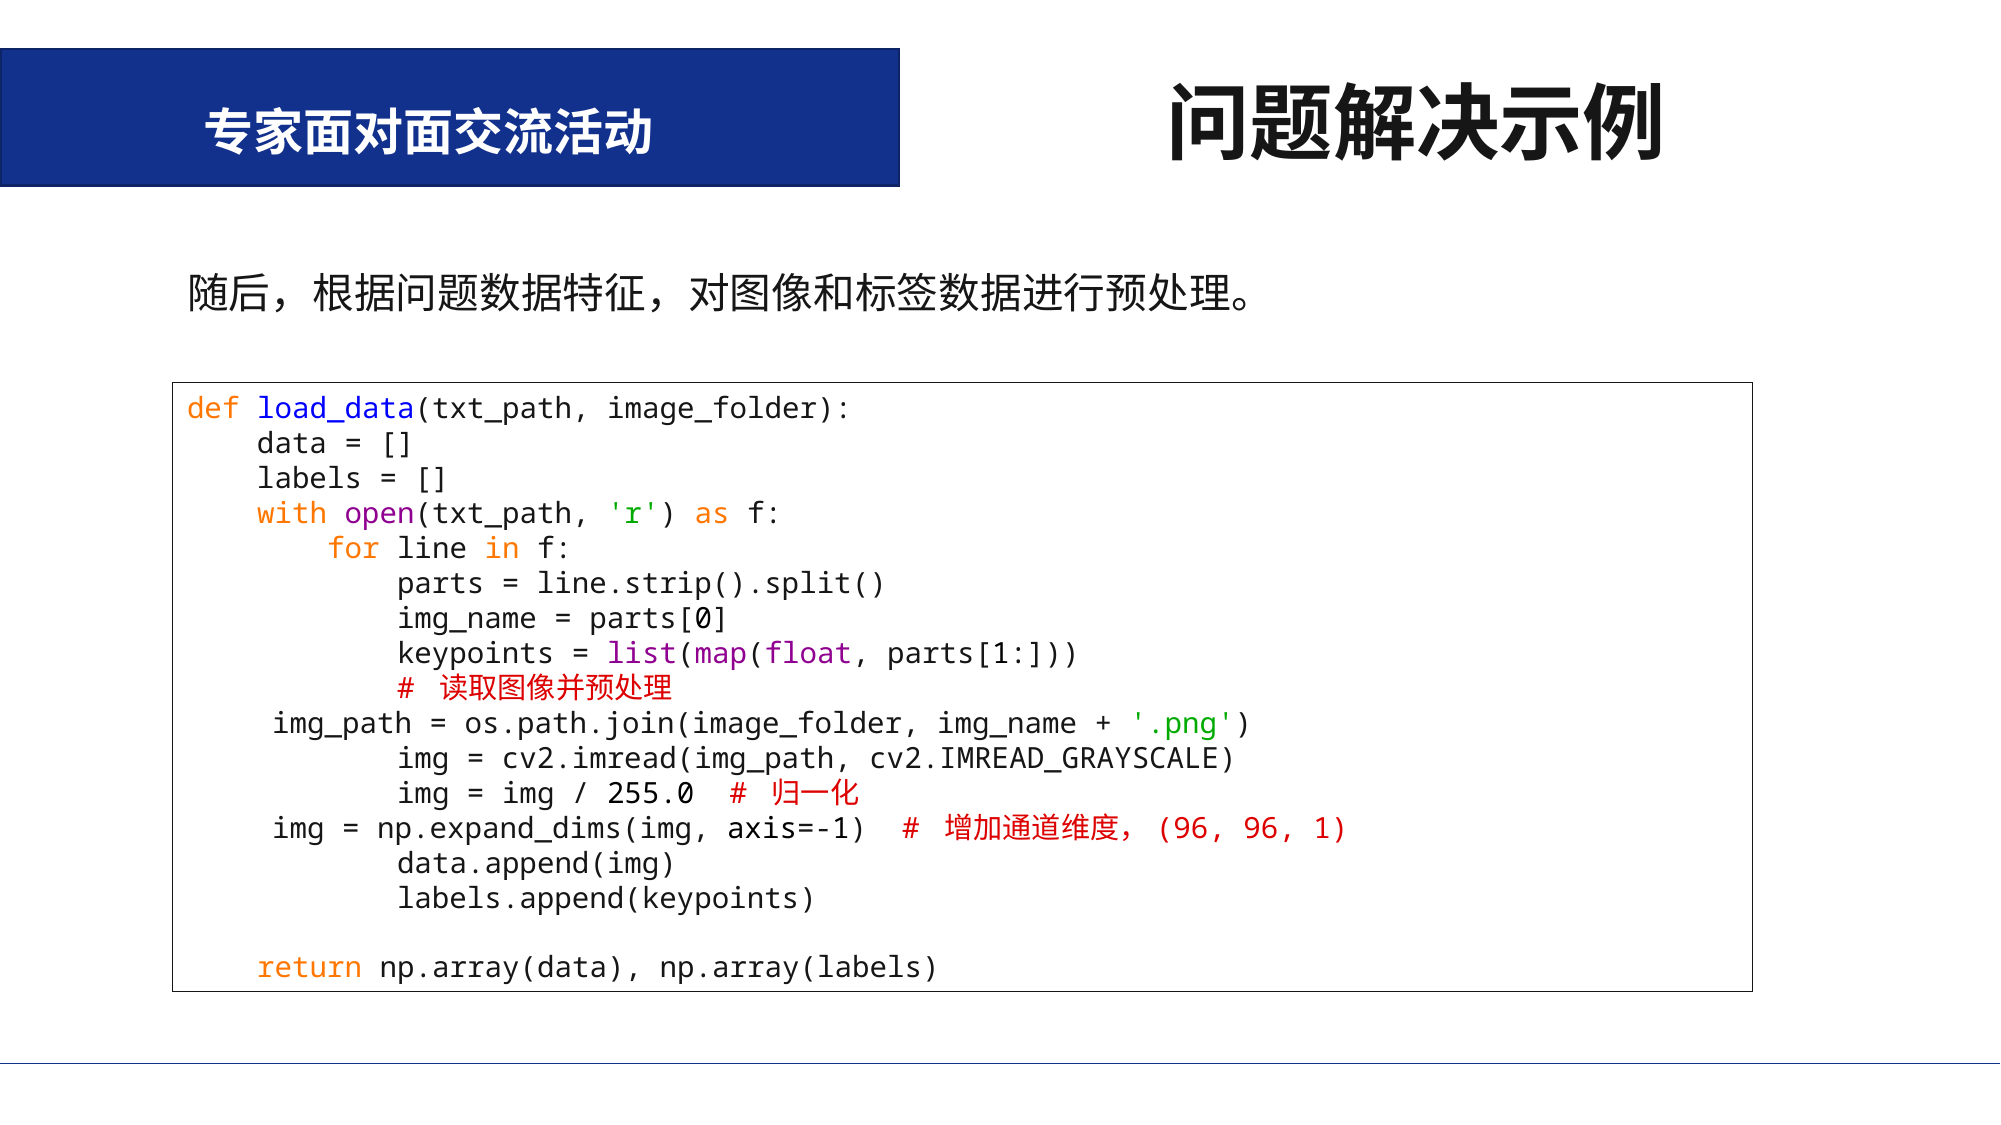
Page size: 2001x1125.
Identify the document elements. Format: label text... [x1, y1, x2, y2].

text_box 随后，根据问题数据特征，对图像和标签数据进行预处理。 [172, 234, 1877, 325]
text_box [0, 48, 900, 187]
text_box 专家面对面交流活动 [188, 80, 884, 168]
text_box def load_data(txt_path, image_folder): data = [] labels = [] with open(txt_path, 'r') as f: for line in f: parts = line.strip().split() img_name = parts[0] keypoints = list(map(float, parts[1:])) # 读取图像并预处理 img_path = os.path.join(image_folder, img_name + '.png') img = cv2.imread(img_path, cv2.IMREAD_GRAYSCALE) img = img / 255.0 # 归一化 img = np.expand_dims(img, axis=-1) # 增加通道维度，(96, 96, 1) data.append(img) labels.append(keypoints) return np.array(data), np.array(labels) [172, 382, 1753, 992]
text_box 问题解决示例 [915, 63, 1917, 178]
